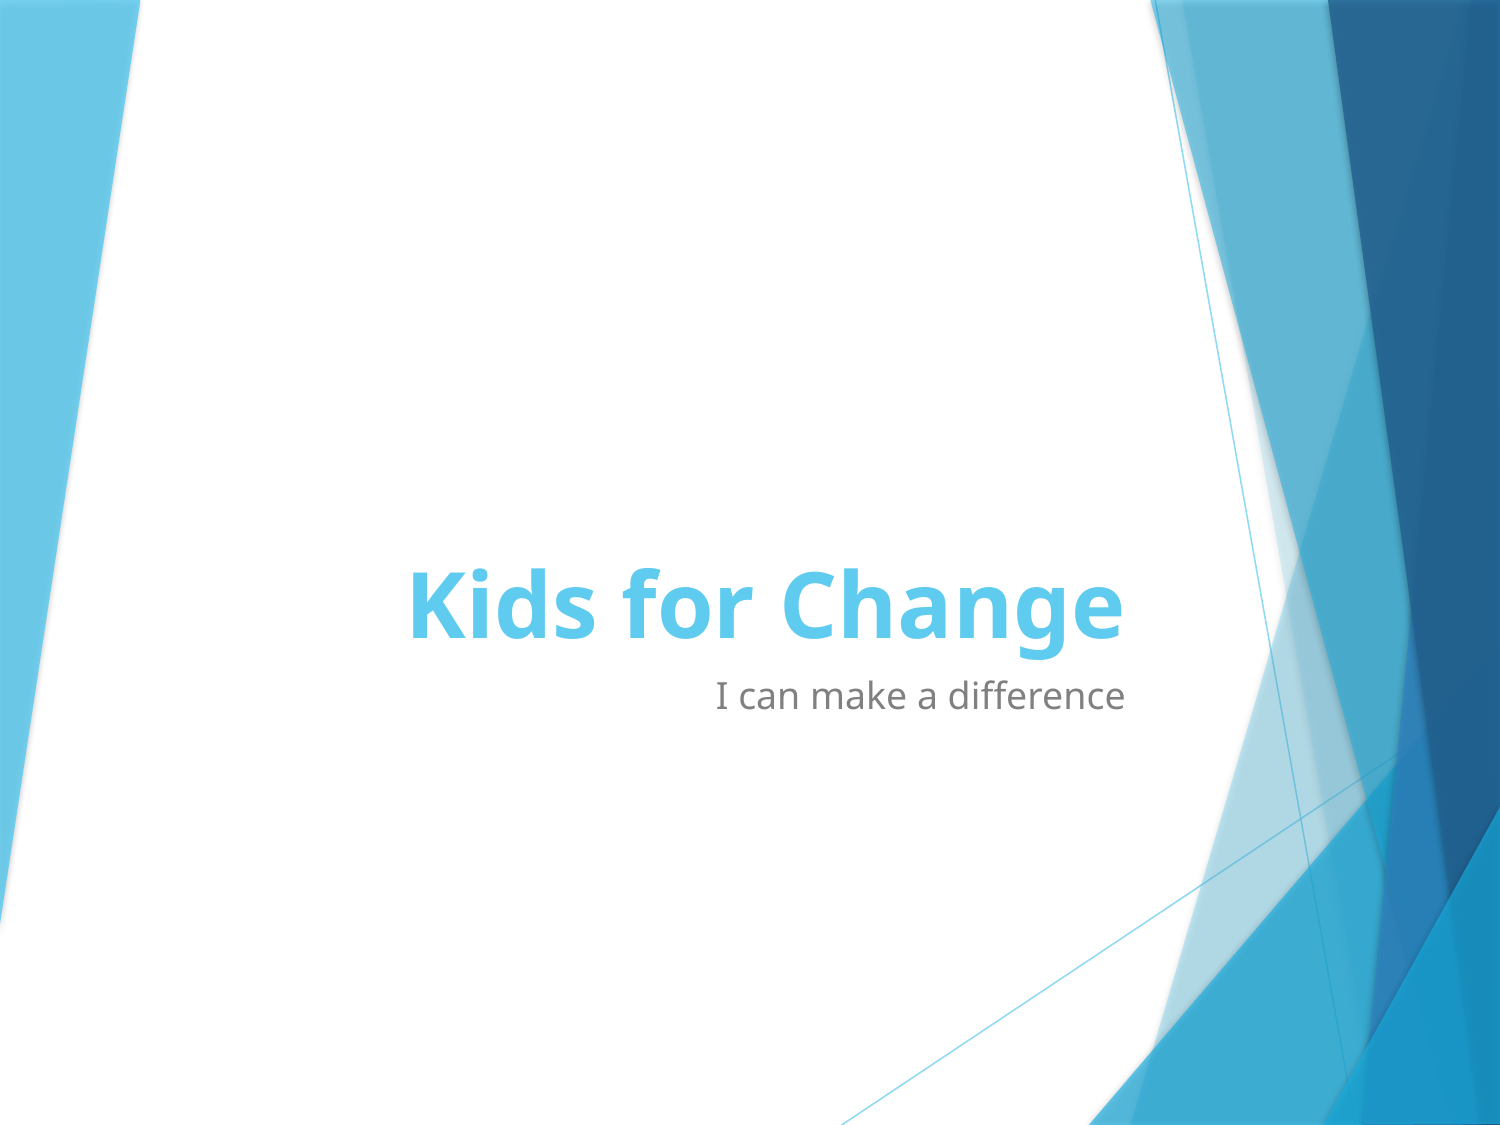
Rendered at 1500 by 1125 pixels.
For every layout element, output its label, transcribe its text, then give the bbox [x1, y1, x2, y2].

title Kids for Change [185, 394, 1142, 664]
subtitle I can make a difference [185, 664, 1142, 845]
